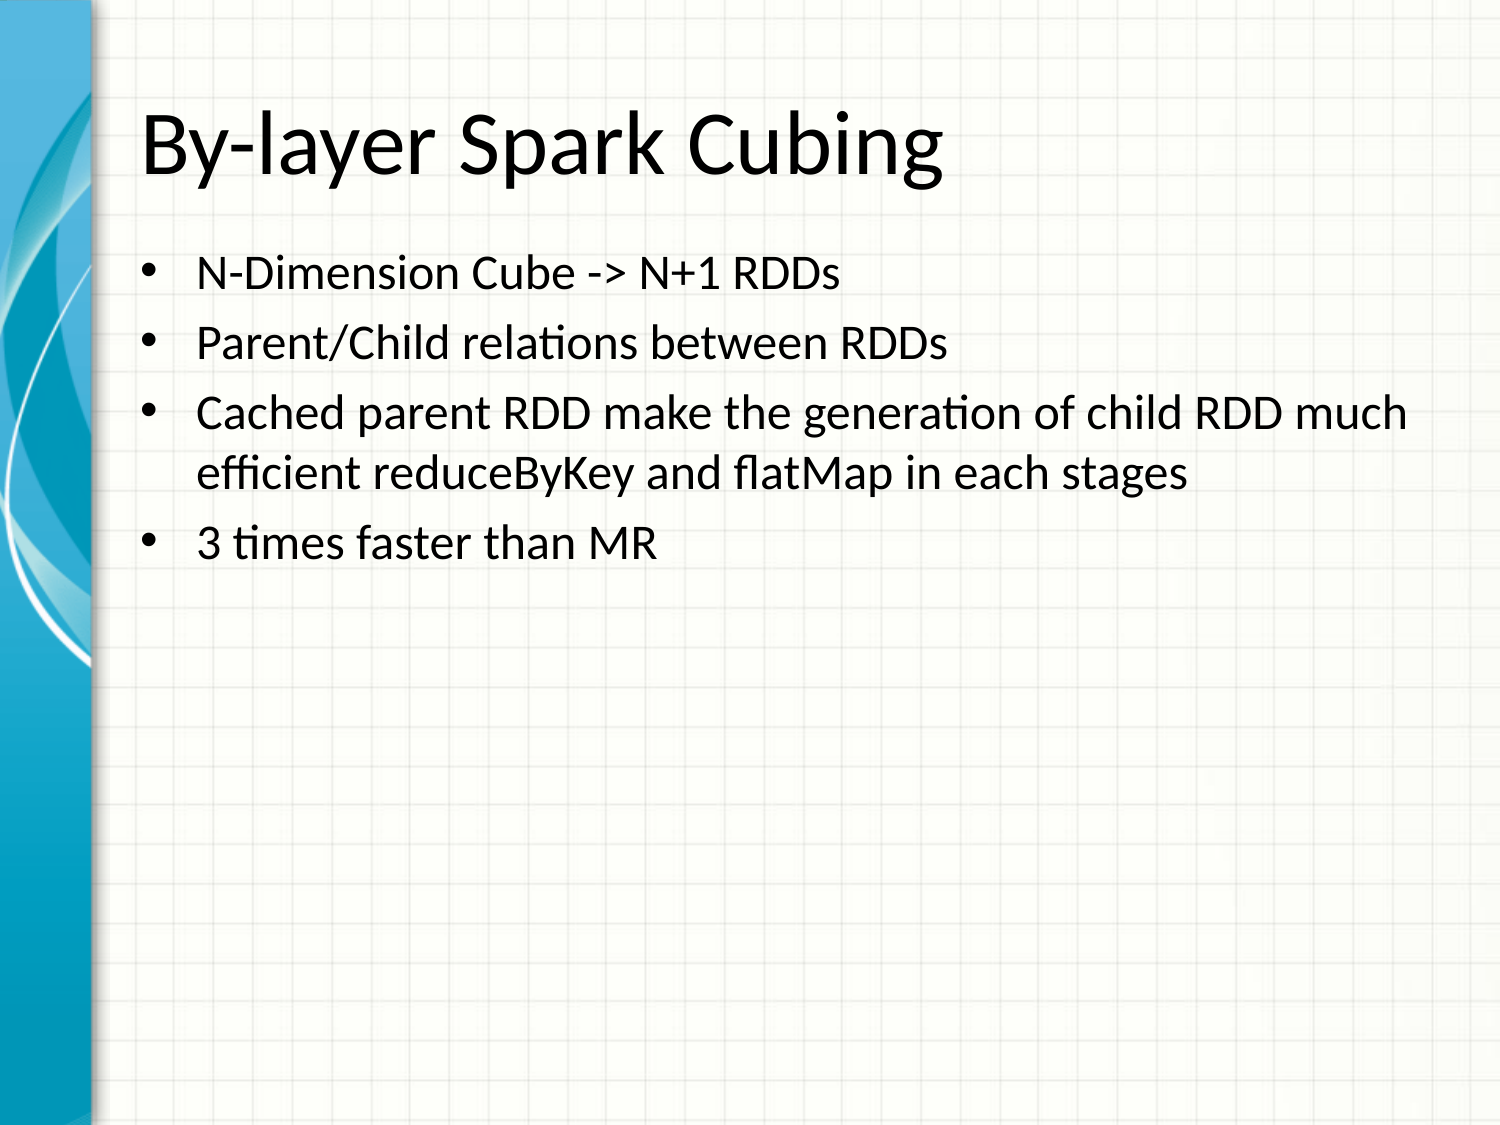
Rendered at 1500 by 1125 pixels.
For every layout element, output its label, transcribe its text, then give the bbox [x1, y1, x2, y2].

list N-Dimension Cube -> N+1 RDDs Parent/Child relations between RDDs Cached parent RDD make the generation of child RDD much efficient reduceByKey and flatMap in each stages 3 times faster than MR [125, 231, 1450, 1013]
title By-layer Spark Cubing [125, 44, 1450, 231]
picture [0, 0, 1500, 1125]
